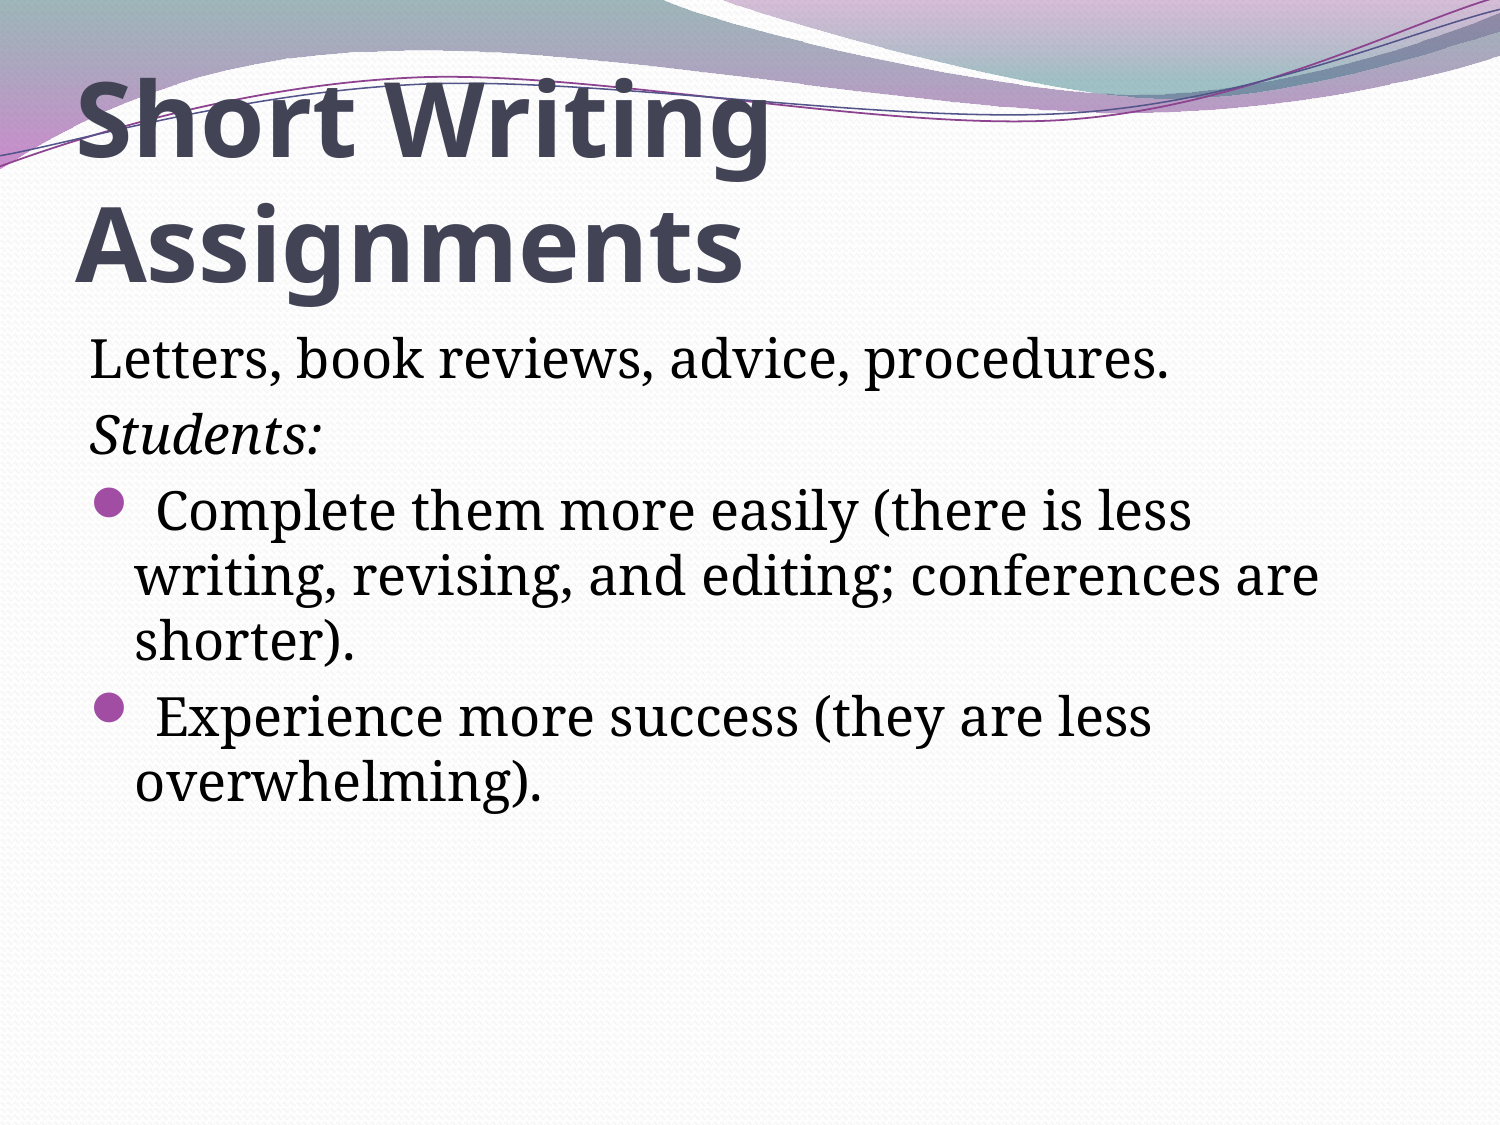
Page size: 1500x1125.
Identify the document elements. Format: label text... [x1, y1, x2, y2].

title Short Writing Assignments [75, 115, 1425, 303]
list Letters, book reviews, advice, procedures. Students: Complete them more easily (there is less writing, revising, and editing; conferences are shorter). Experience more success (they are less overwhelming). [75, 317, 1425, 1038]
